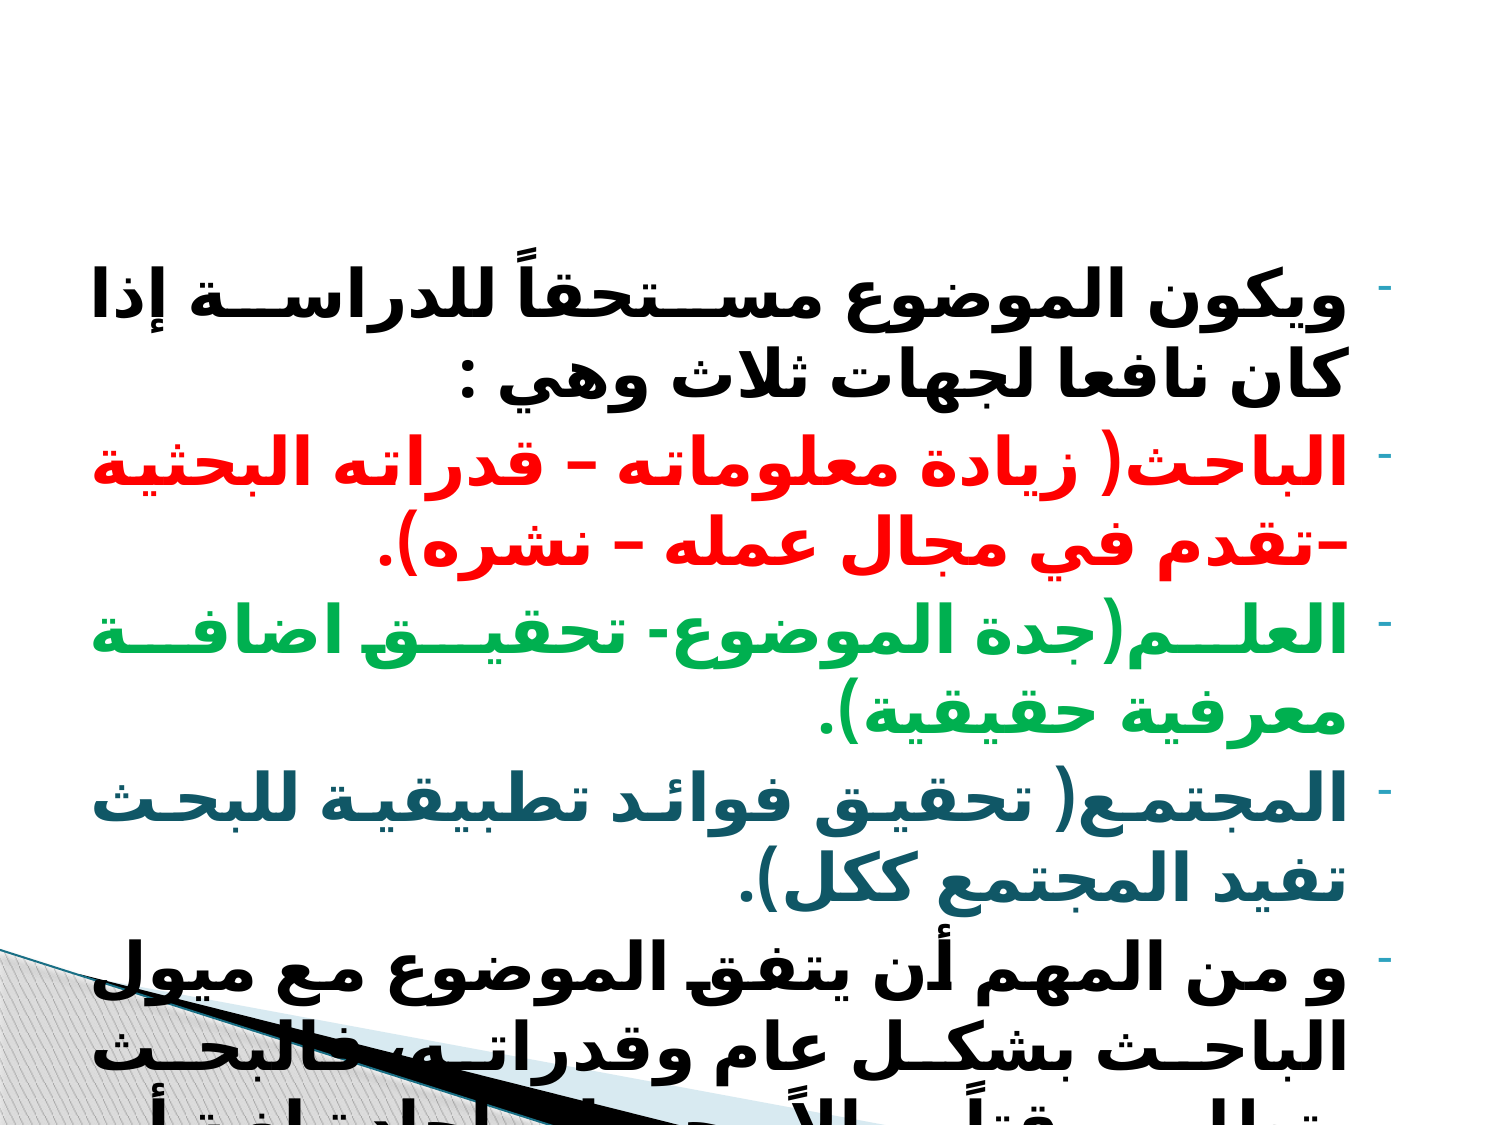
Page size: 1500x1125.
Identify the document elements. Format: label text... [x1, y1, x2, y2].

list ويكون الموضوع مستحقاً للدراسة إذا كان نافعا لجهات ثلاث وهي : الباحث( زيادة معلوماته – قدراته البحثية –تقدم في مجال عمله – نشره). العلم(جدة الموضوع- تحقيق اضافة معرفية حقيقية). المجتمع( تحقيق فوائد تطبيقية للبحث تفيد المجتمع ككل). و من المهم أن يتفق الموضوع مع ميول الباحث بشكل عام وقدراته، فالبحث يتطلب وقتاً ومالاً وجهدا، واجادة لغة أو لغات أجنبية. [75, 243, 1425, 986]
